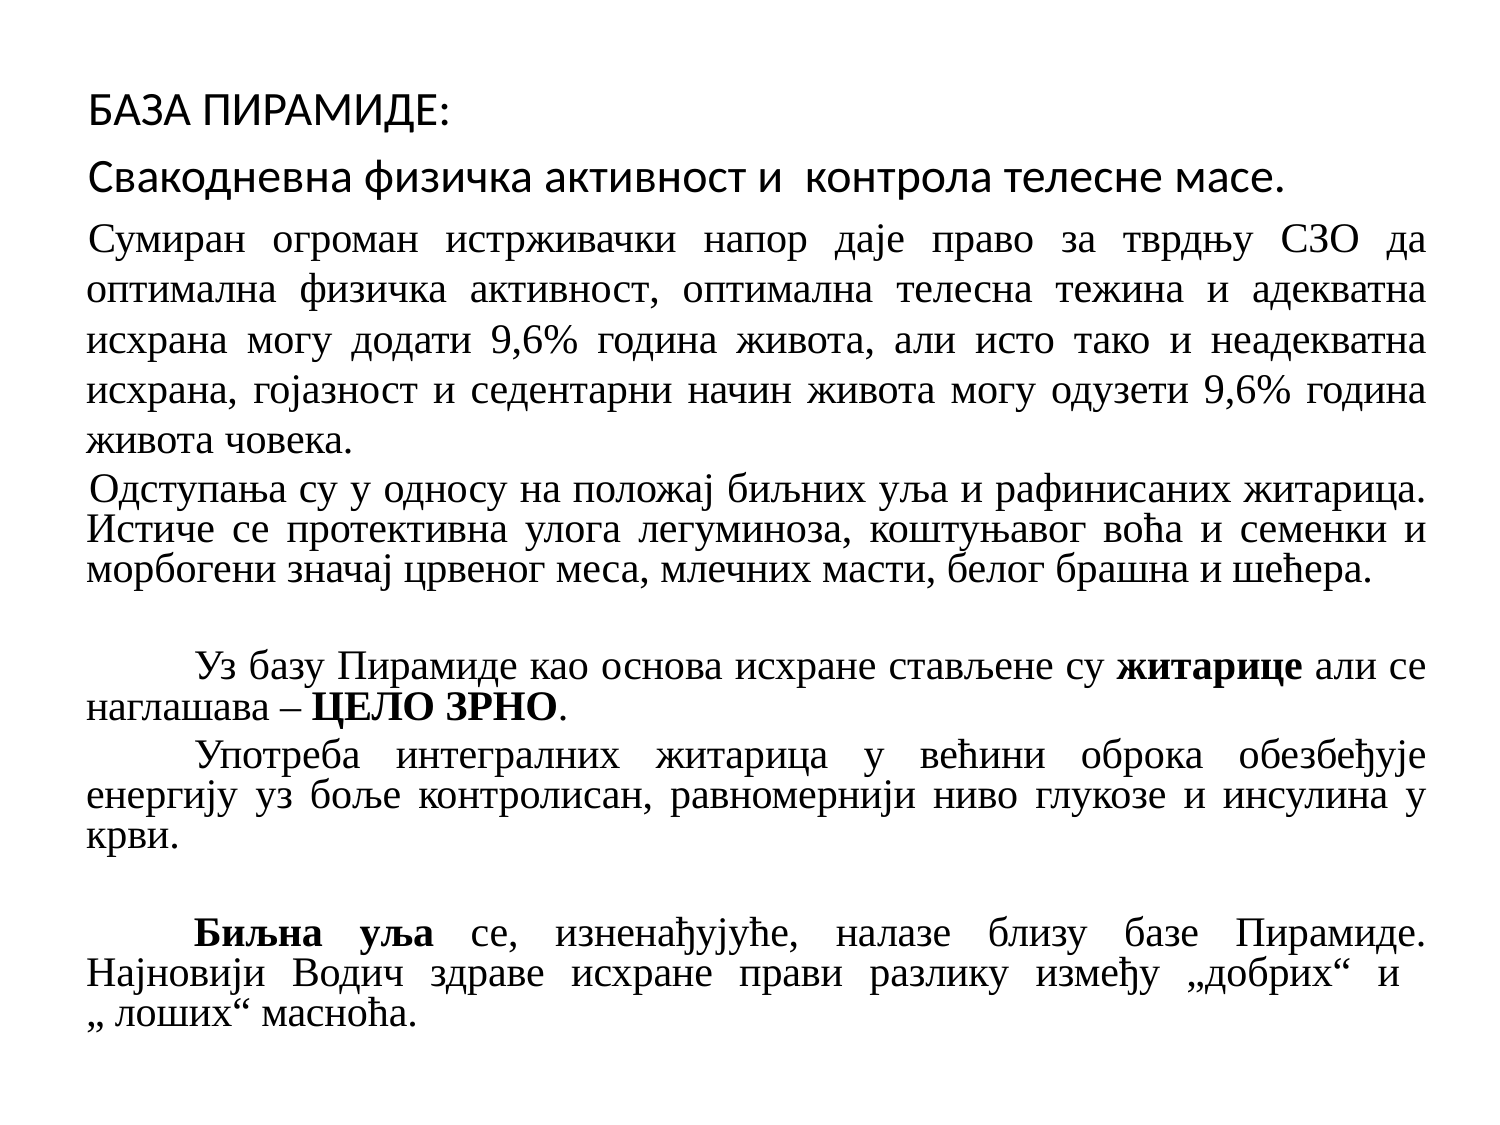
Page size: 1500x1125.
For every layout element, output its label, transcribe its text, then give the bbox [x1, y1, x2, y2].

list БАЗА ПИРАМИДЕ: Свакодневна физичка активност и контрола телесне масе. Сумиран огроман истрживачки напор даје право за тврдњу СЗО да оптимална физичка активност, оптимална телесна тежина и адекватна исхрана могу додати 9,6% година живота, али исто тако и неадекватна исхрана, гојазност и седентарни начин живота могу одузети 9,6% година живота човека. Одступања су у односу на положај биљних уља и рафинисаних житарица. Истиче се протективна улога легуминоза, коштуњавог воћа и семенки и морбогени значај црвеног меса, млечних масти, белог брашна и шећера. Уз базу Пирамиде као основа исхране стављене су житарице али се наглашава – ЦЕЛО ЗРНО. Употреба интегралних житарица у већини оброка обезбеђује енергију уз боље контролисан, равномернији ниво глукозе и инсулина у крви. Биљна уља се, изненађујуће, налазе близу базе Пирамиде. Најновији Водич здраве исхране прави разлику између „добрих“ и „ лоших“ масноћа. [23, 70, 1442, 1090]
